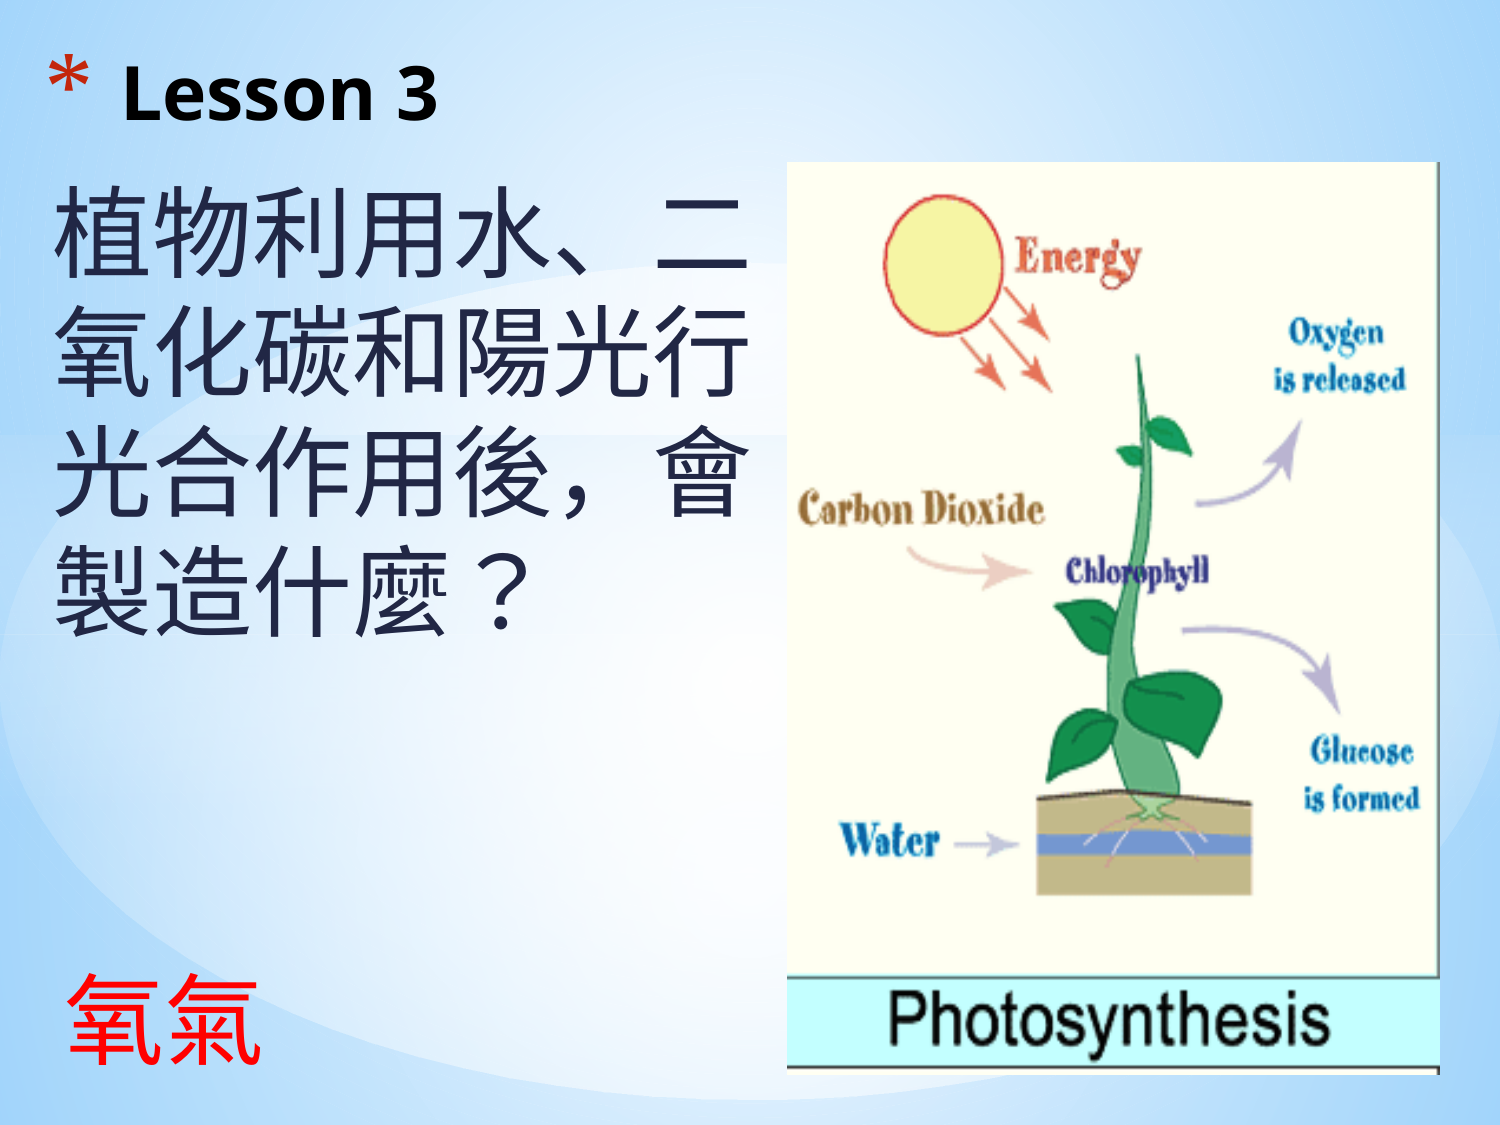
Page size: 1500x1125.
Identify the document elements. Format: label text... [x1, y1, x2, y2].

text_box 氧氣 [49, 950, 413, 1085]
title Lesson 3 [0, 37, 700, 225]
picture [787, 162, 1440, 1076]
subtitle 植物利用水、二氧化碳和陽光行光合作用後，會製造什麼？ [37, 162, 775, 938]
